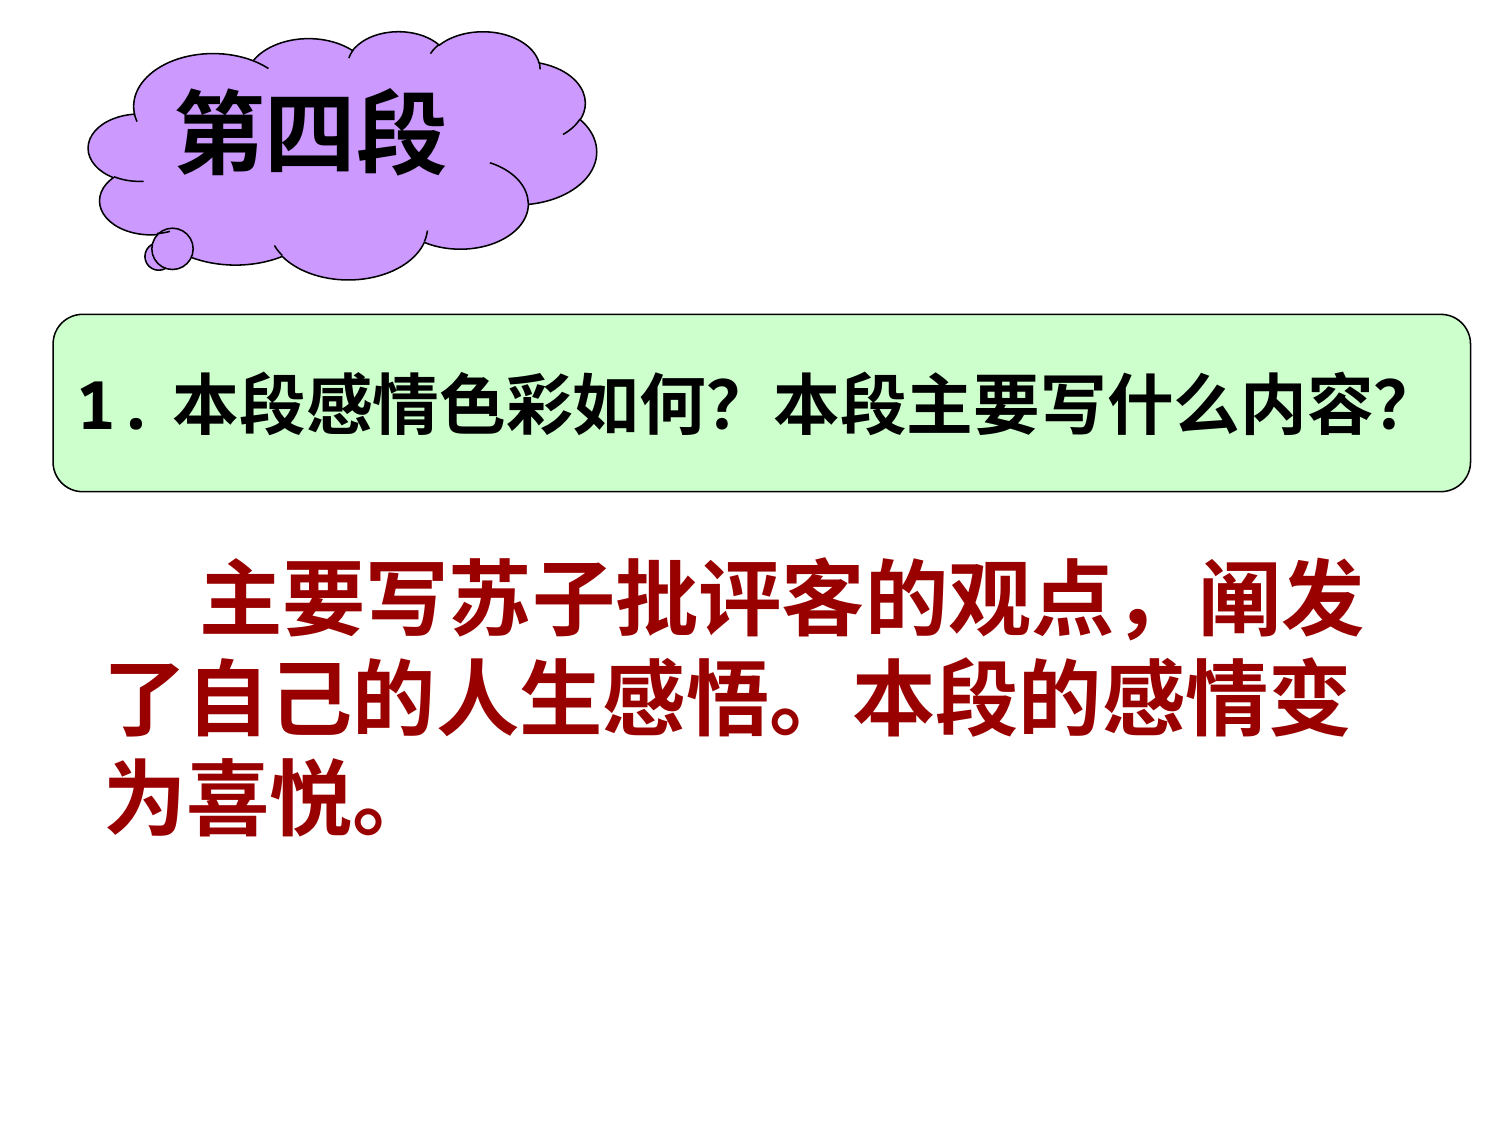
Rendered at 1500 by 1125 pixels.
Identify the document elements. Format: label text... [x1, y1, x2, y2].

text_box 1.本段感情色彩如何？本段主要写什么内容？ [53, 314, 1471, 492]
text_box 第四段 [88, 31, 597, 280]
text_box 主要写苏子批评客的观点，阐发了自己的人生感悟。本段的感情变为喜悦。 [88, 538, 1427, 854]
